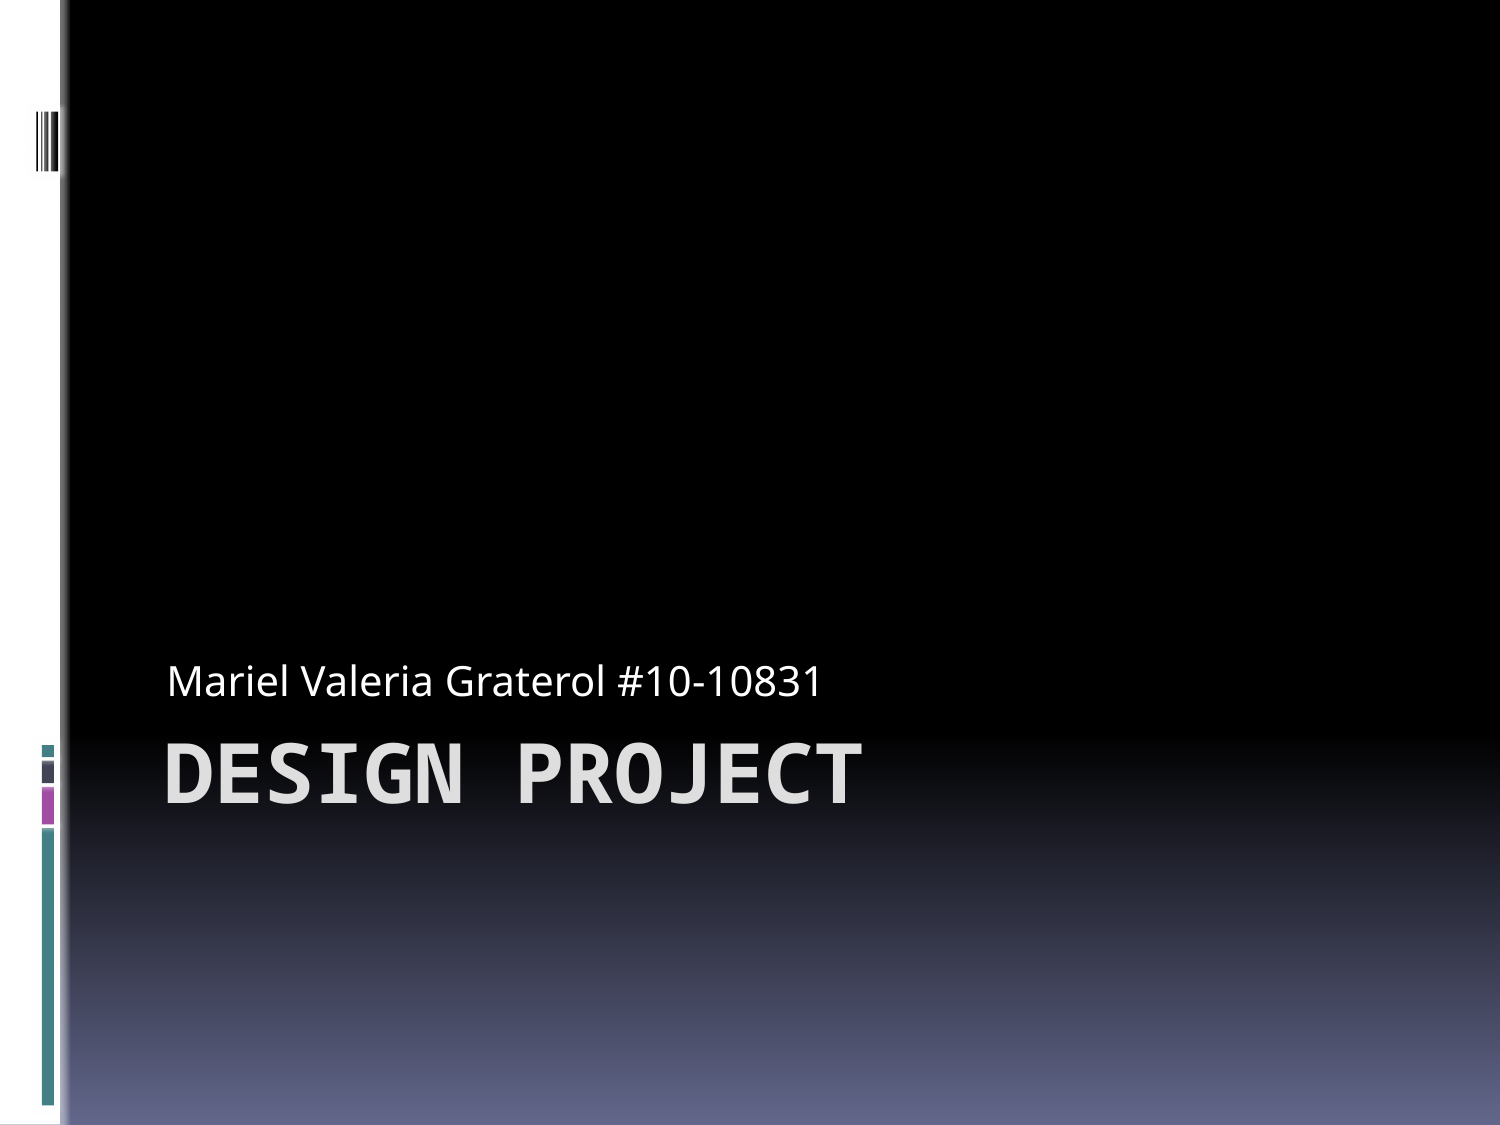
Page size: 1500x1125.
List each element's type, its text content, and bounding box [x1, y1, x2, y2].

title DESIGN PROJECT [150, 713, 1425, 1037]
subtitle Mariel Valeria Graterol #10-10831 [150, 464, 1425, 713]
